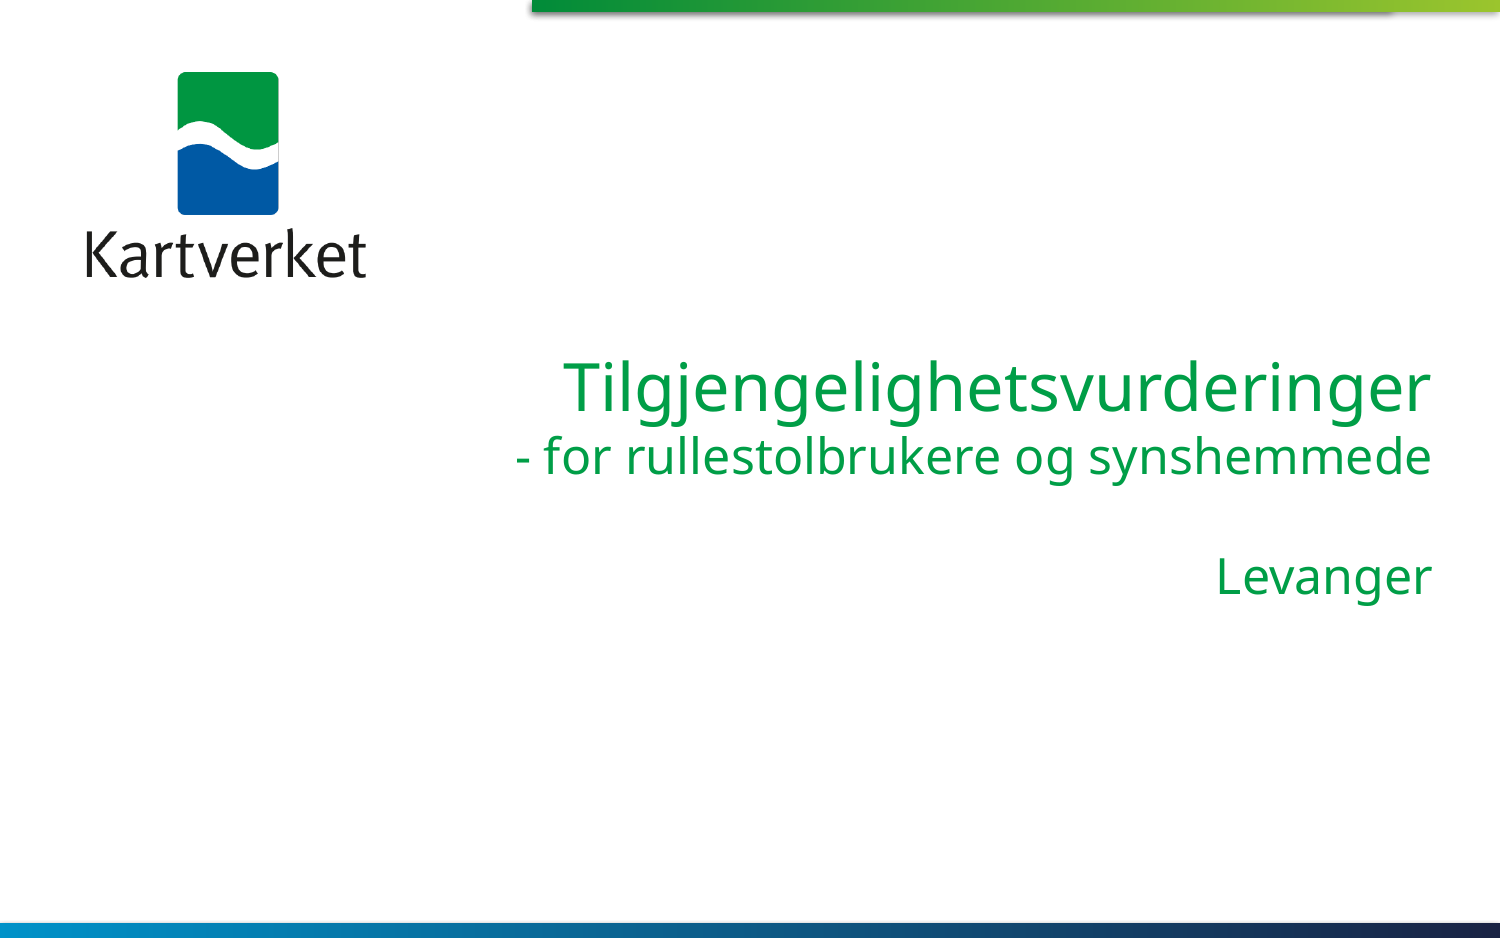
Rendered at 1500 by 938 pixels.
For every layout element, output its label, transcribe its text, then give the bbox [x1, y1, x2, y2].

text_box Tilgjengelighetsvurderinger - for rullestolbrukere og synshemmede Levanger [66, 337, 1449, 613]
